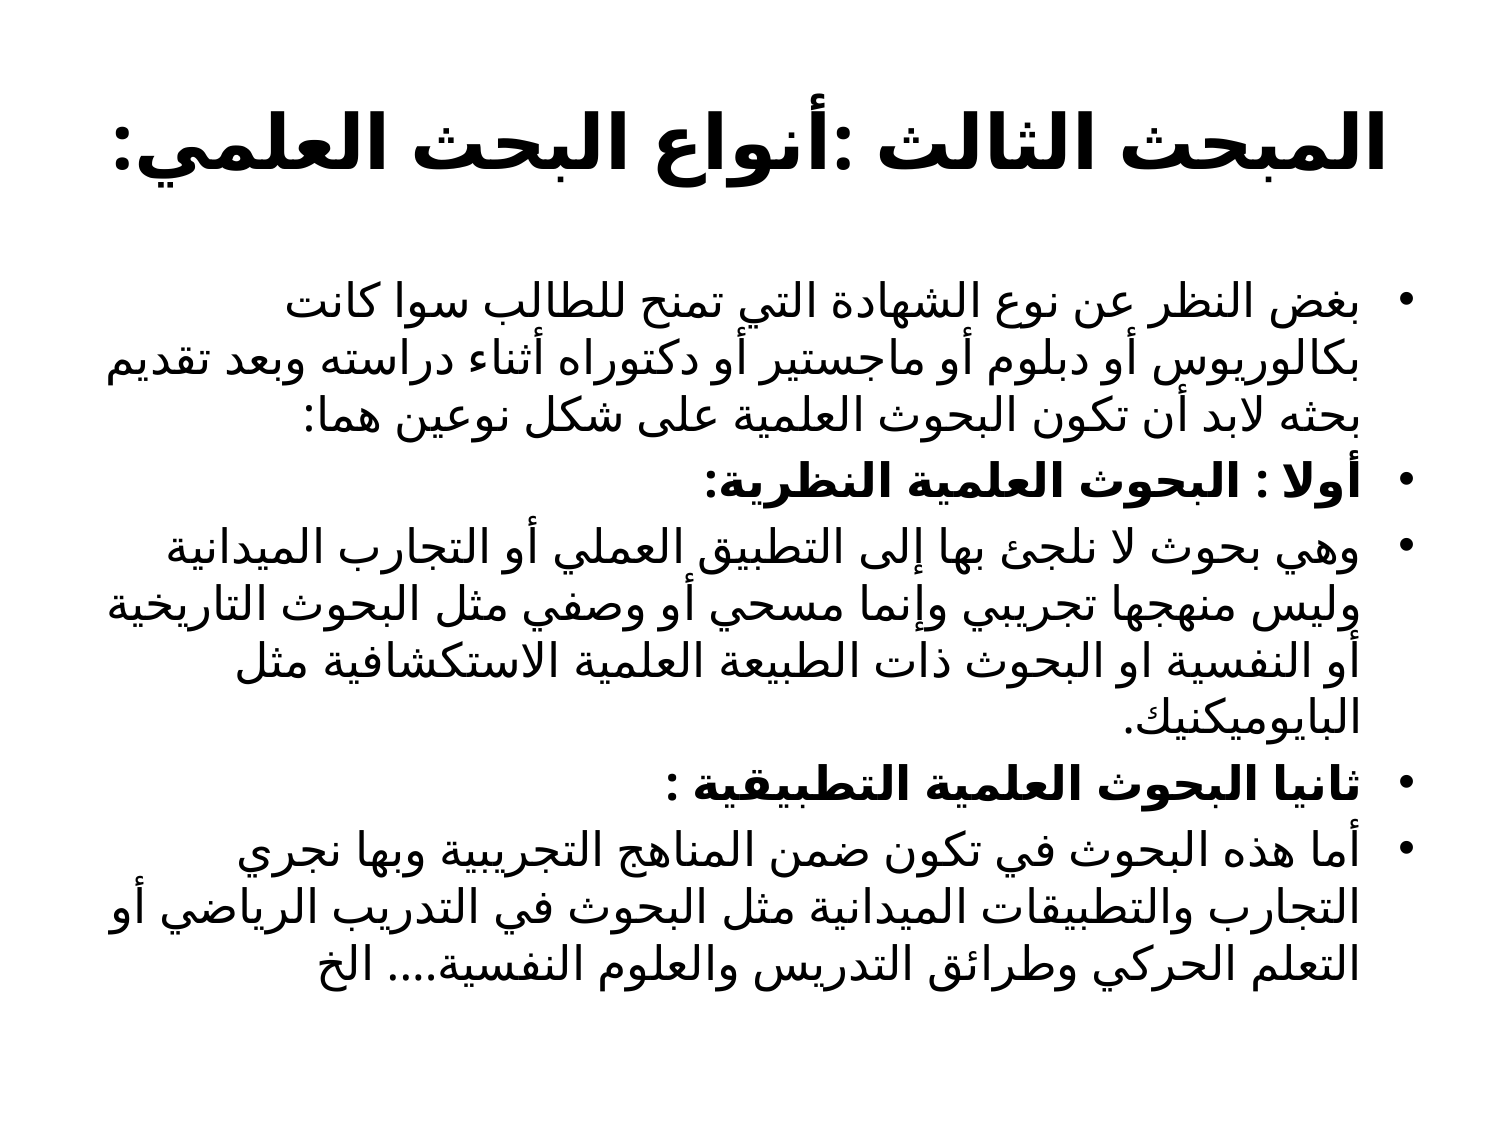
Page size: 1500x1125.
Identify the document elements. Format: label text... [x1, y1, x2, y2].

title المبحث الثالث :أنواع البحث العلمي: [75, 45, 1425, 233]
list بغض النظر عن نوع الشهادة التي تمنح للطالب سوا كانت بكالوريوس أو دبلوم أو ماجستير أو دكتوراه أثناء دراسته وبعد تقديم بحثه لابد أن تكون البحوث العلمية على شكل نوعين هما: أولا : البحوث العلمية النظرية: وهي بحوث لا نلجئ بها إلى التطبيق العملي أو التجارب الميدانية وليس منهجها تجريبي وإنما مسحي أو وصفي مثل البحوث التاريخية أو النفسية او البحوث ذات الطبيعة العلمية الاستكشافية مثل البايوميكنيك. ثانيا البحوث العلمية التطبيقية : أما هذه البحوث في تكون ضمن المناهج التجريبية وبها نجري التجارب والتطبيقات الميدانية مثل البحوث في التدريب الرياضي أو التعلم الحركي وطرائق التدريس والعلوم النفسية.... الخ [75, 262, 1425, 1005]
